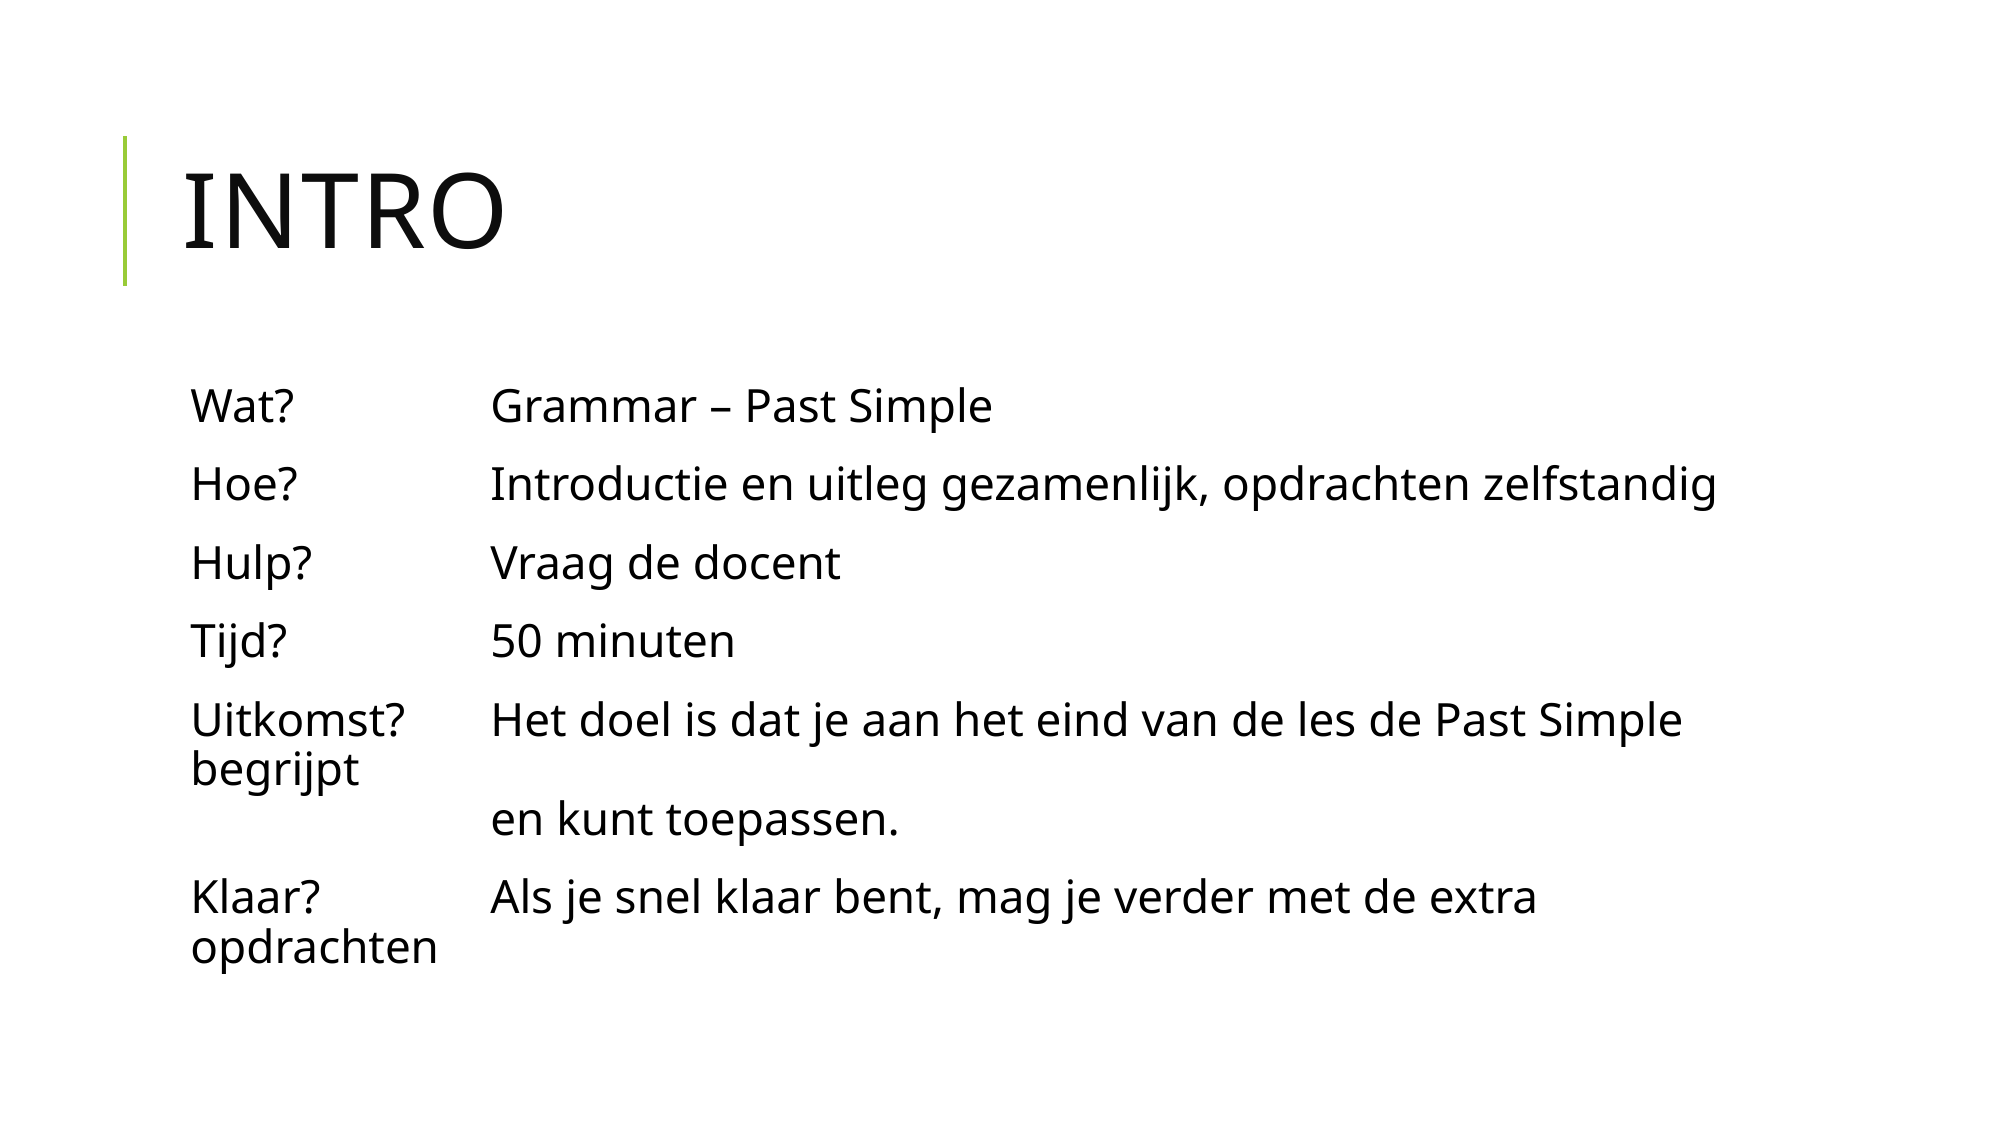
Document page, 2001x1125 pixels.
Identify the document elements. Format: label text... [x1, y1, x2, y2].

list Wat? Grammar – Past Simple Hoe? Introductie en uitleg gezamenlijk, opdrachten zelfstandig Hulp? Vraag de docent Tijd? 50 minuten Uitkomst? Het doel is dat je aan het eind van de les de Past Simple begrijpt en kunt toepassen. Klaar? Als je snel klaar bent, mag je verder met de extra opdrachten [168, 375, 1763, 1035]
title intro [168, 96, 1763, 342]
